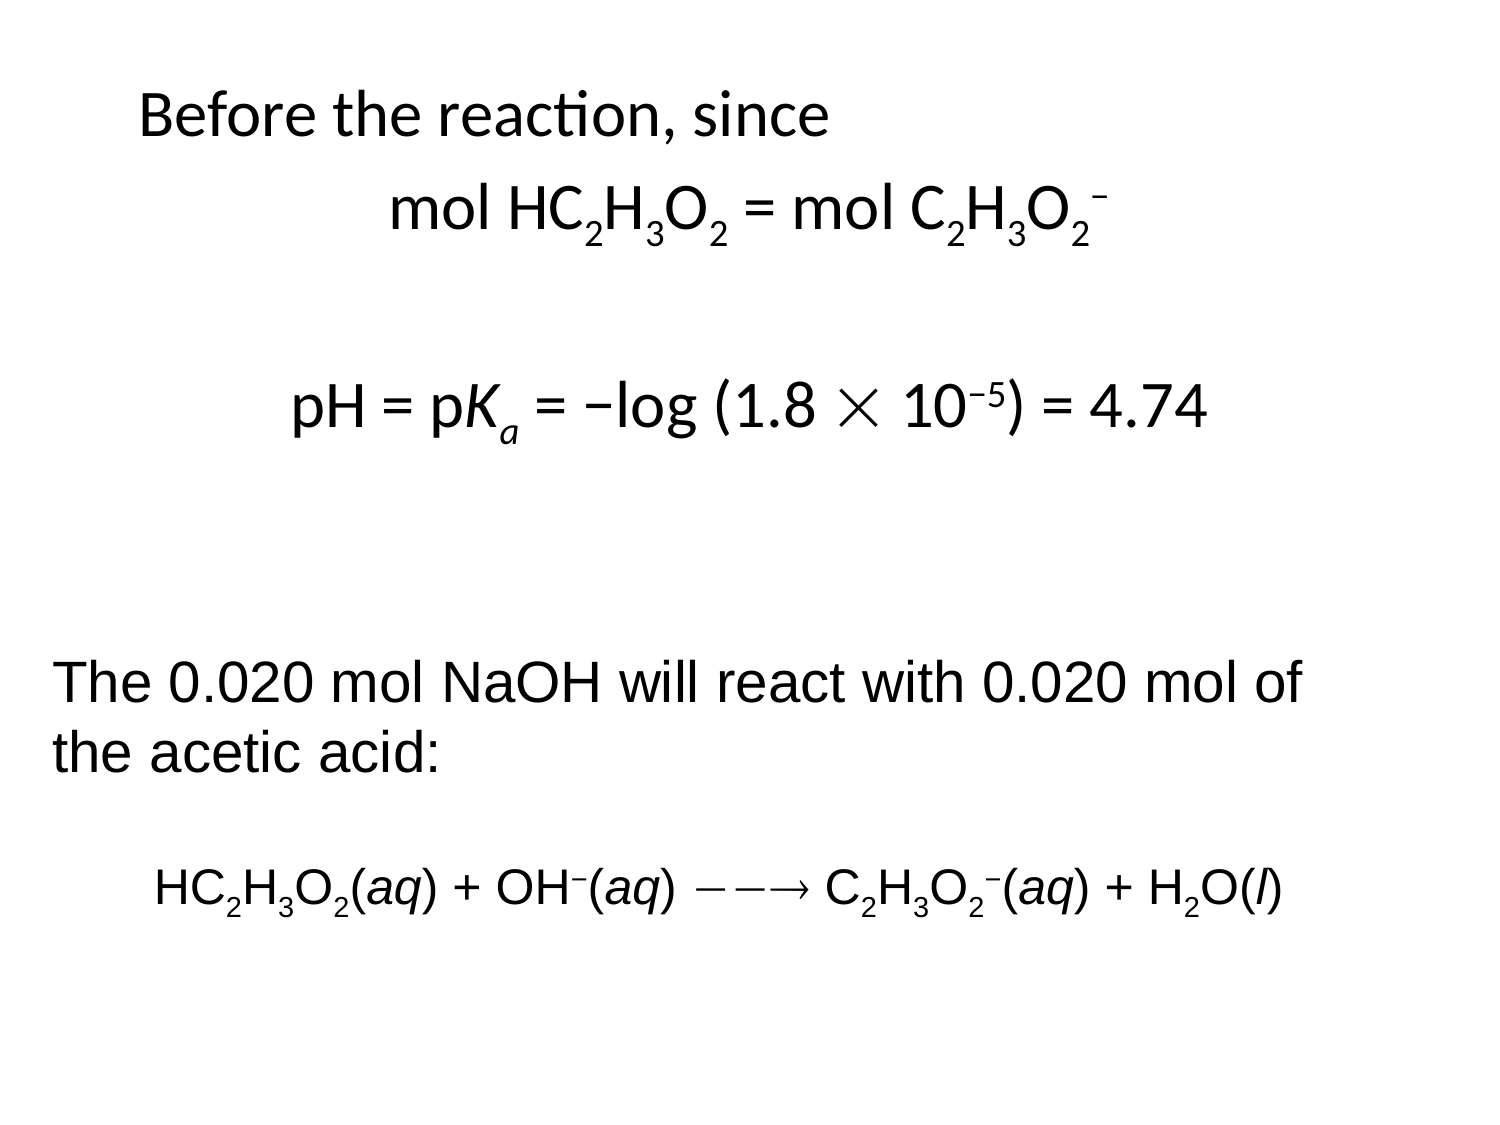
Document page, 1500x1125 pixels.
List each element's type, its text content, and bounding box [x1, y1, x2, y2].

text_box Before the reaction, since mol HC2H3O2 = mol C2H3O2− pH = pKa = −log (1.8  10−5) = 4.74 [67, 62, 1431, 738]
text_box The 0.020 mol NaOH will react with 0.020 mol of the acetic acid: HC2H3O2(aq) + OH−(aq)  C2H3O2−(aq) + H2O(l) [37, 637, 1400, 931]
